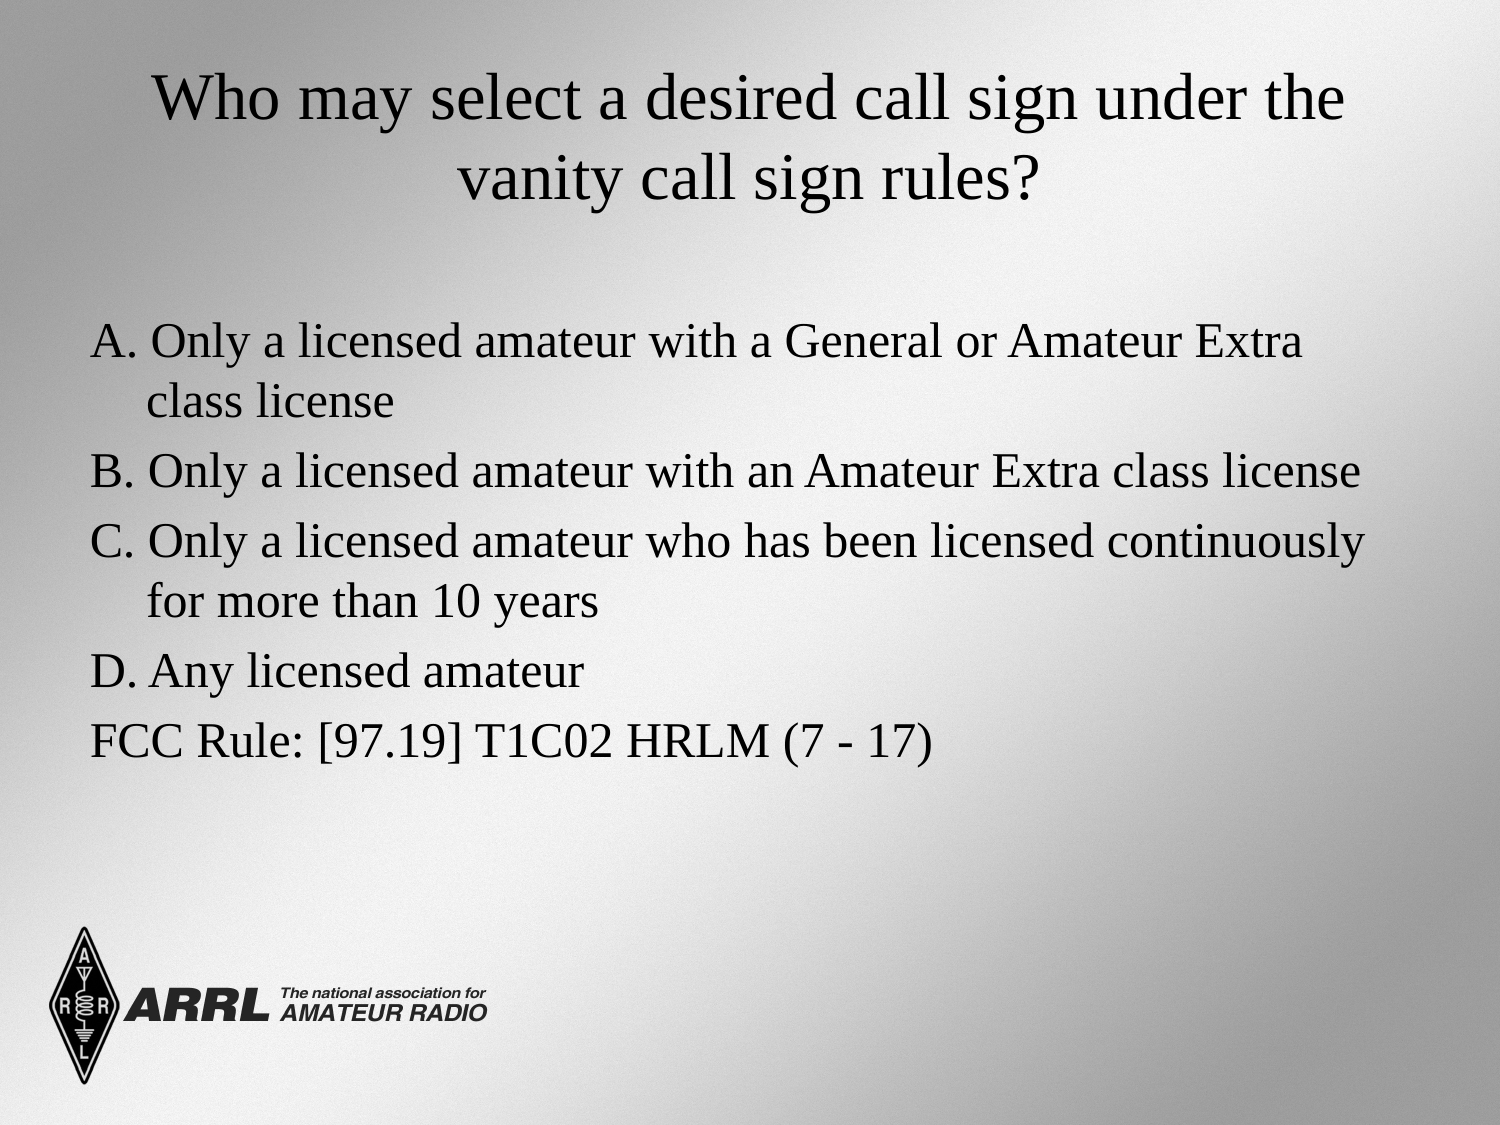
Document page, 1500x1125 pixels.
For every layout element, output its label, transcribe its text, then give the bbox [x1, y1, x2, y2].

picture [0, 0, 1500, 1125]
list A. Only a licensed amateur with a General or Amateur Extra class license B. Only a licensed amateur with an Amateur Extra class license C. Only a licensed amateur who has been licensed continuously for more than 10 years D. Any licensed amateur FCC Rule: [97.19] T1C02 HRLM (7 - 17) [75, 299, 1425, 1005]
title Who may select a desired call sign under the vanity call sign rules? [75, 45, 1425, 233]
